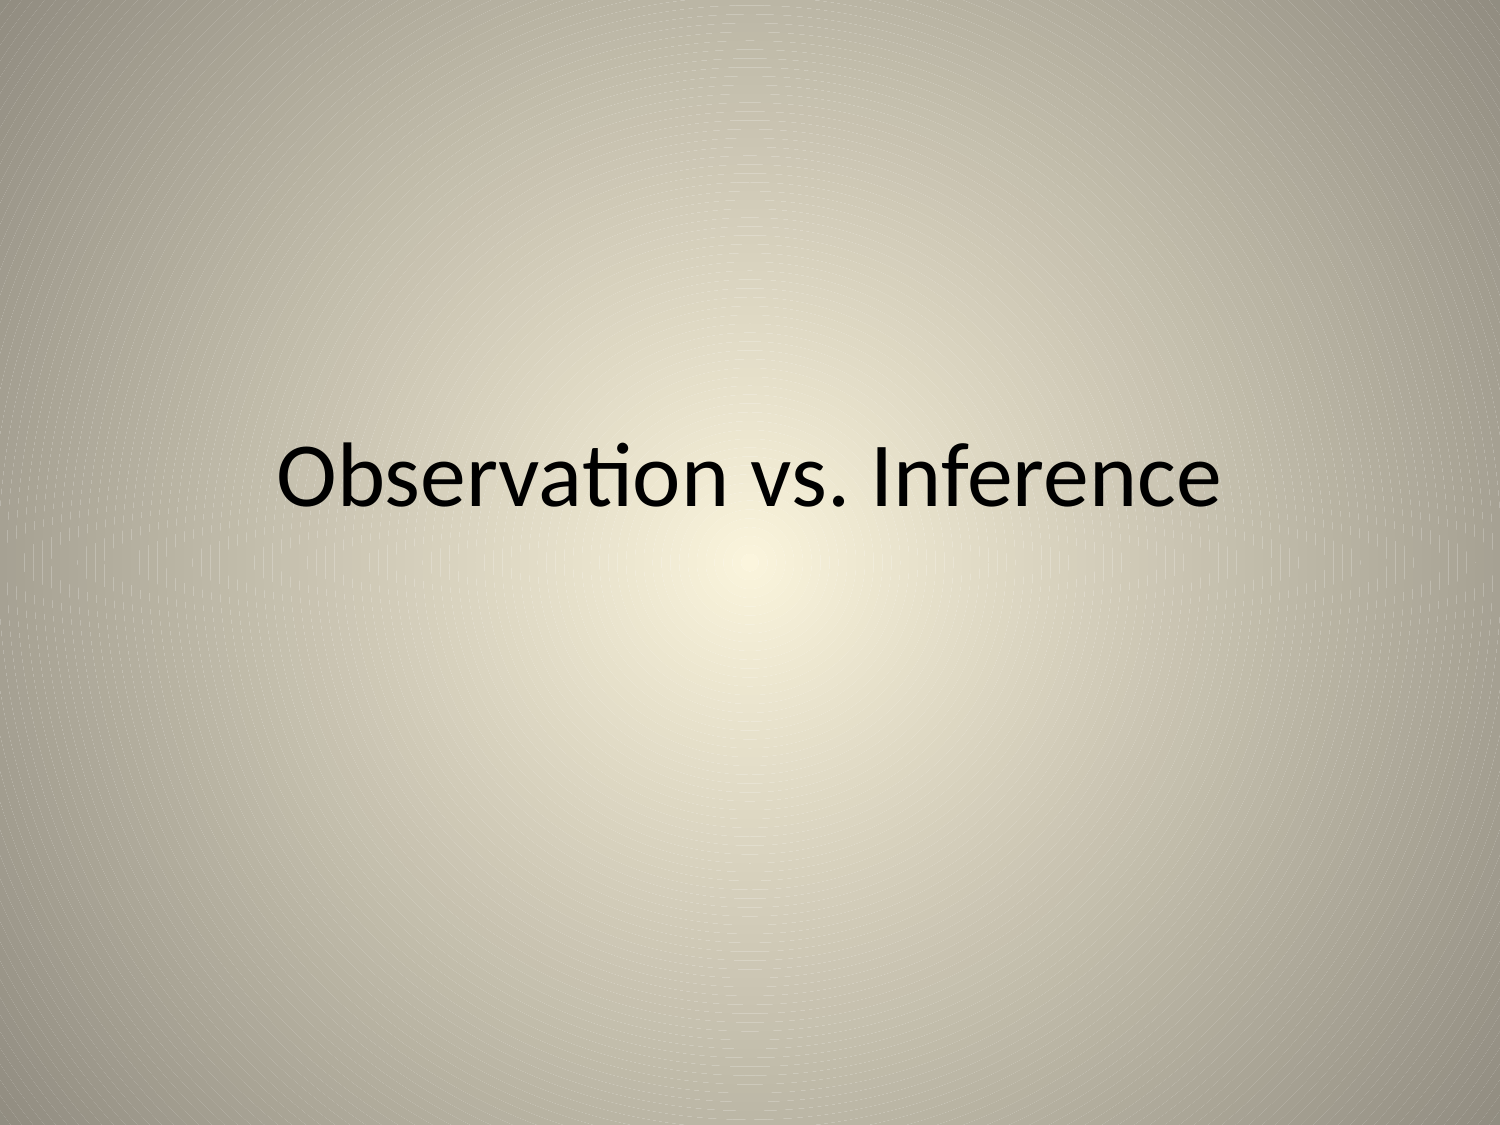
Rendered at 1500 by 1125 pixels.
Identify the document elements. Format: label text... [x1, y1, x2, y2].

title Observation vs. Inference [112, 349, 1388, 591]
